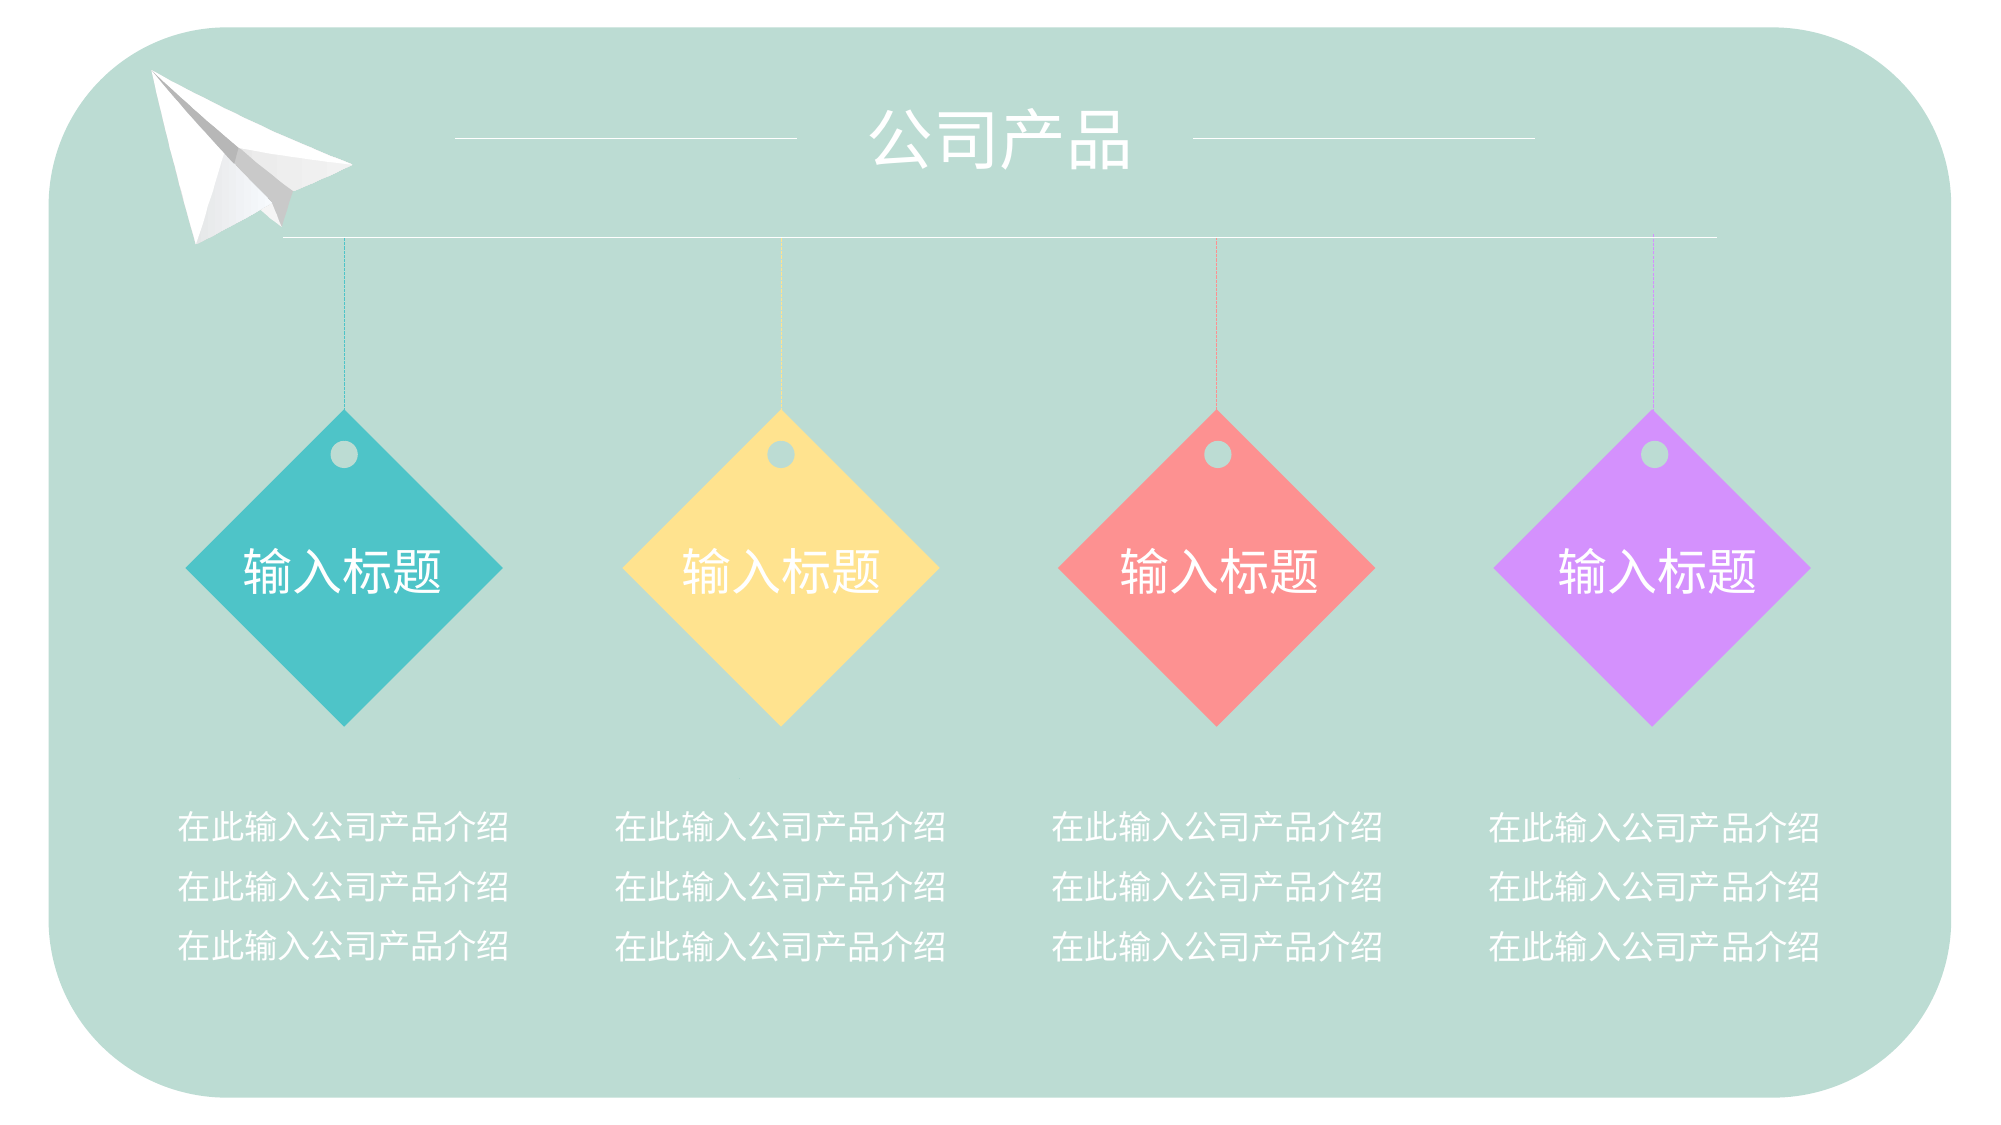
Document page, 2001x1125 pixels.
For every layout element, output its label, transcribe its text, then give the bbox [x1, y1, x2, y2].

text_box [1493, 233, 1811, 727]
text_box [185, 237, 503, 727]
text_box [622, 238, 940, 727]
text_box 公司产品 [840, 90, 1160, 185]
text_box 在此输入公司产品介绍 在此输入公司产品介绍 在此输入公司产品介绍 [554, 778, 1008, 1034]
text_box 在此输入公司产品介绍 在此输入公司产品介绍 在此输入公司产品介绍 [1428, 779, 1882, 1034]
text_box 在此输入公司产品介绍 在此输入公司产品介绍 在此输入公司产品介绍 [117, 778, 554, 1033]
text_box [47, 26, 1953, 1099]
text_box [151, 69, 353, 245]
text_box 在此输入公司产品介绍 在此输入公司产品介绍 在此输入公司产品介绍 [991, 779, 1428, 1034]
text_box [1057, 238, 1376, 727]
